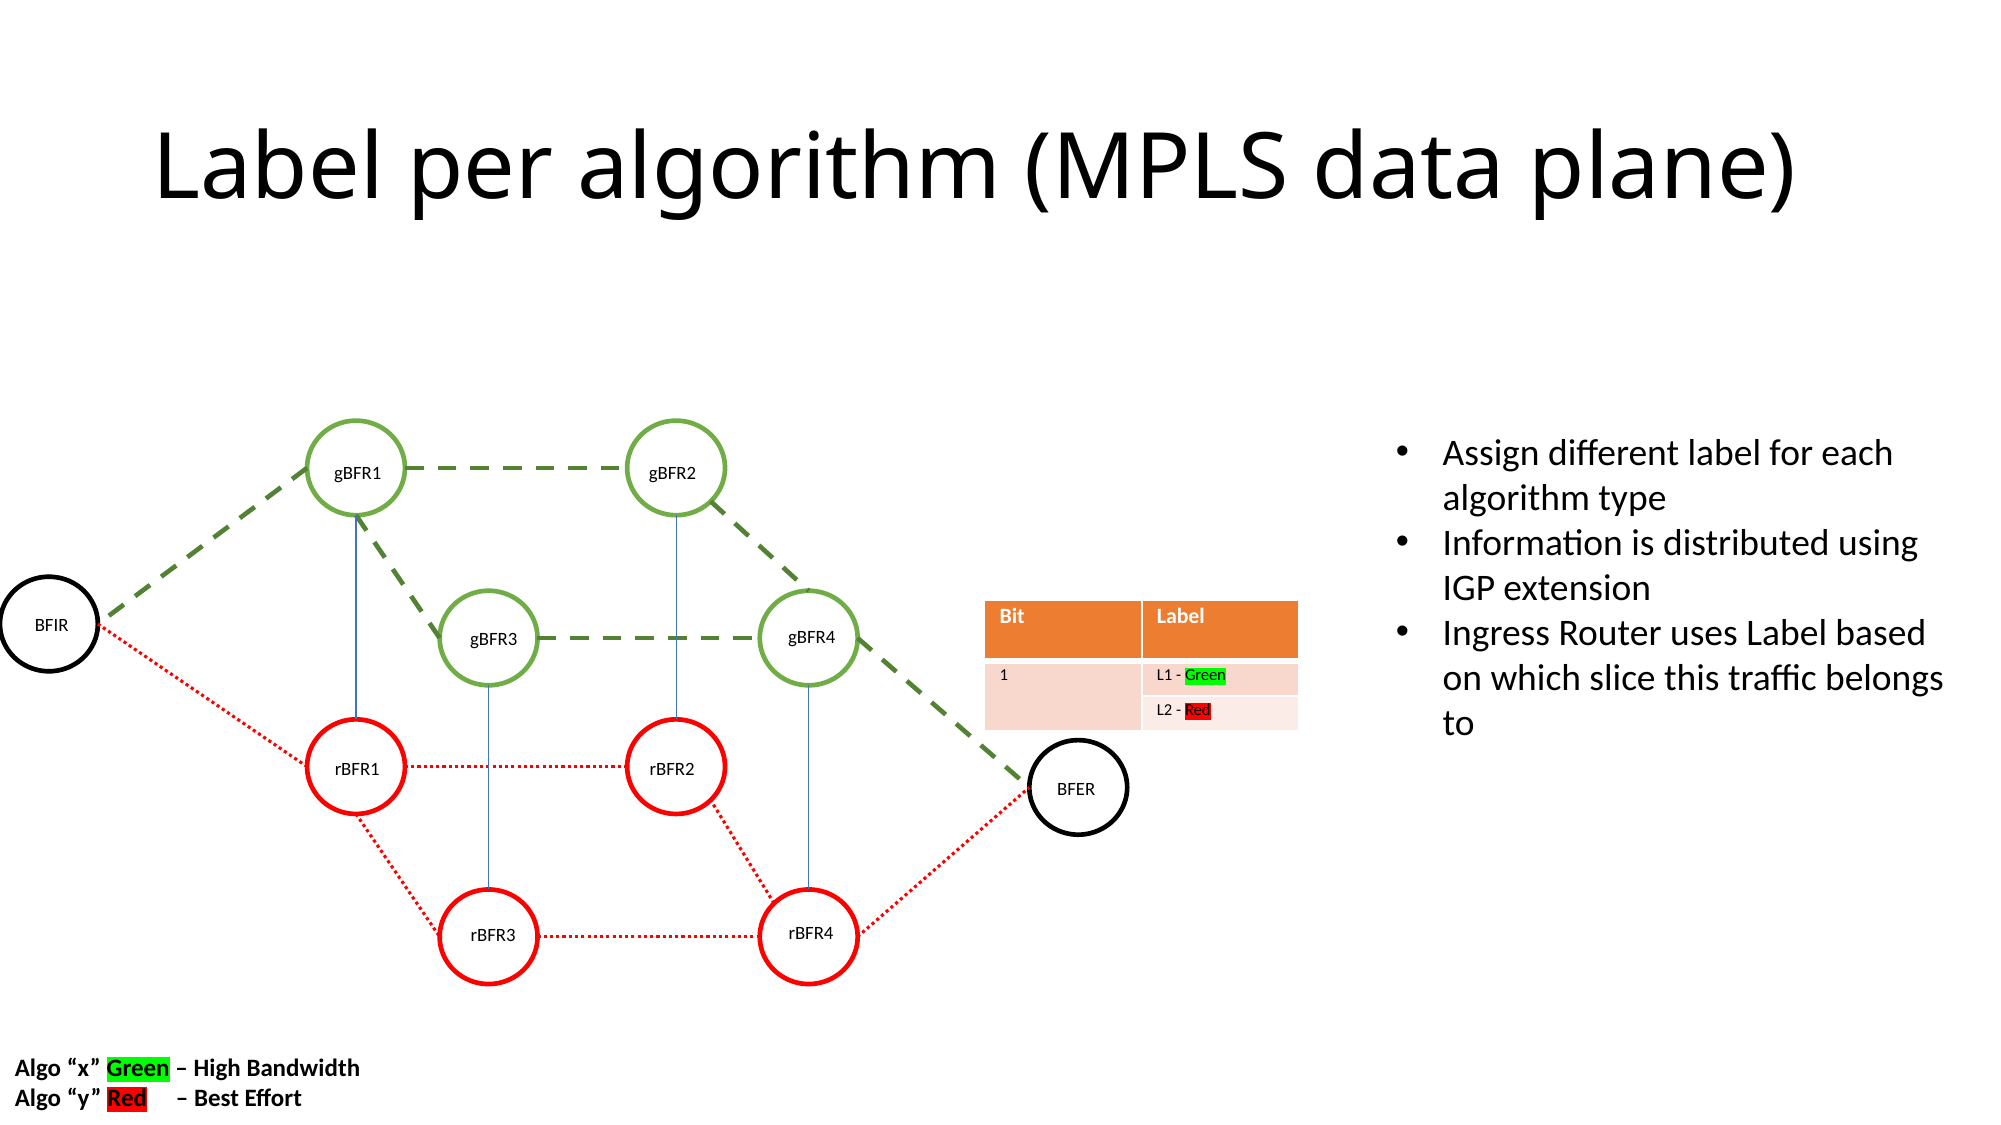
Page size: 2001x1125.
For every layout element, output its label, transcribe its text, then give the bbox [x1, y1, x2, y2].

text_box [710, 501, 809, 591]
text_box gBFR4 [773, 617, 859, 655]
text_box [97, 623, 308, 767]
text_box [438, 589, 535, 687]
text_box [857, 637, 1030, 787]
text_box [1030, 739, 1125, 836]
text_box Algo “x” Green – High Bandwidth Algo “y” Red – Best Effort [0, 1043, 387, 1125]
text_box BFIR [19, 605, 97, 643]
table_header Bit [985, 601, 1141, 658]
text_box gBFR3 [455, 619, 541, 657]
text_box rBFR2 [634, 749, 720, 787]
title Label per algorithm (MPLS data plane) [137, 59, 1863, 278]
text_box [438, 888, 536, 986]
text_box [306, 718, 403, 815]
text_box gBFR2 [634, 453, 719, 491]
text_box [758, 589, 856, 687]
text_box [626, 718, 727, 815]
table_header Label [1143, 601, 1298, 658]
text_box rBFR3 [455, 914, 541, 953]
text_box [97, 467, 308, 623]
text_box rBFR1 [320, 749, 405, 787]
table_cell 1 [1030, 664, 1141, 730]
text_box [857, 787, 1030, 937]
text_box [0, 575, 95, 673]
text_box [758, 888, 857, 986]
text_box rBFR4 [773, 913, 859, 951]
text_box [306, 419, 404, 517]
text_box BFER [1042, 768, 1128, 807]
table_cell L2 - Red [1143, 697, 1298, 730]
text_box Assign different label for each algorithm type Information is distributed using IGP extension Ingress Router uses Label based on which slice this traffic belongs to [1381, 420, 1978, 751]
text_box [626, 419, 727, 517]
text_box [710, 800, 775, 904]
text_box gBFR1 [319, 453, 405, 491]
table_cell L1 - Green [1143, 664, 1298, 695]
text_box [357, 515, 440, 638]
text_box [355, 813, 440, 937]
